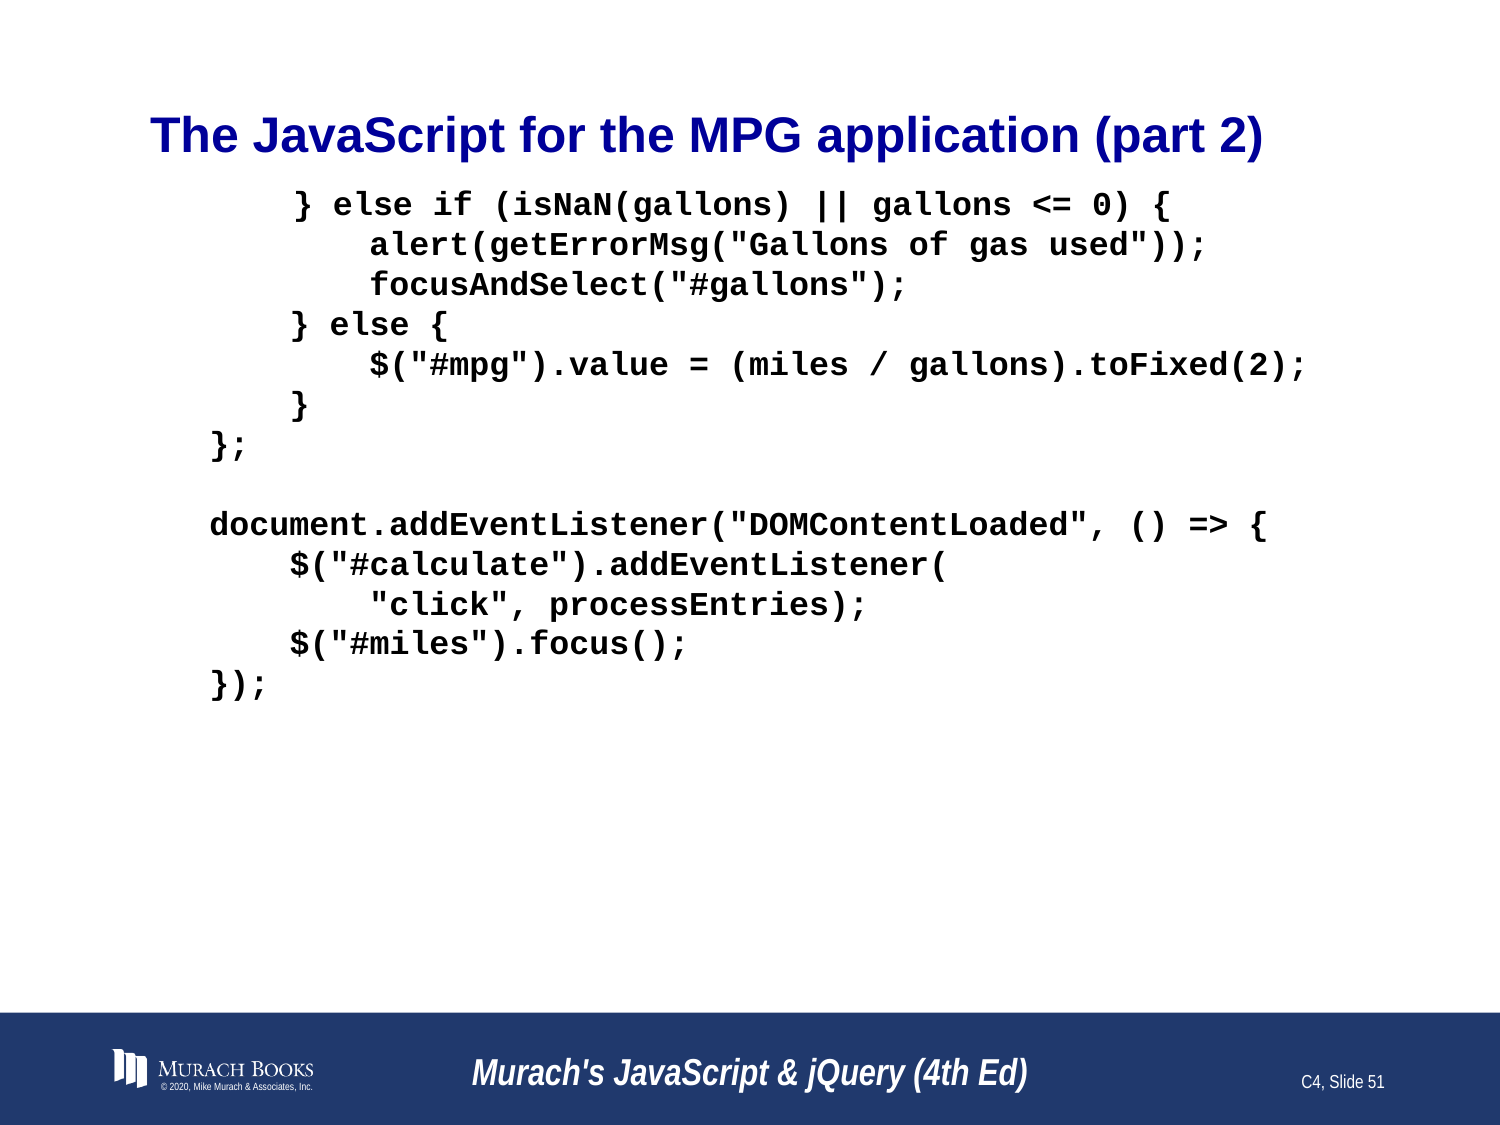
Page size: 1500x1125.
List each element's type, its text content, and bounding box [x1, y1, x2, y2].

title The JavaScript for the MPG application (part 2) [150, 102, 1350, 164]
slide_number Murach's JavaScript & jQuery (4th Ed) [463, 1025, 1050, 1100]
slide_number C4, Slide 51 [1087, 1025, 1400, 1100]
list } else if (isNaN(gallons) || gallons <= 0) { alert(getErrorMsg("Gallons of gas used")); focusAndSelect("#gallons"); } else { $("#mpg").value = (miles / gallons).toFixed(2); } }; document.addEventListener("DOMContentLoaded", () => { $("#calculate").addEventListener( "click", processEntries); $("#miles").focus(); }); [137, 174, 1350, 975]
footer © 2020, Mike Murach & Associates, Inc. [12, 1025, 463, 1100]
